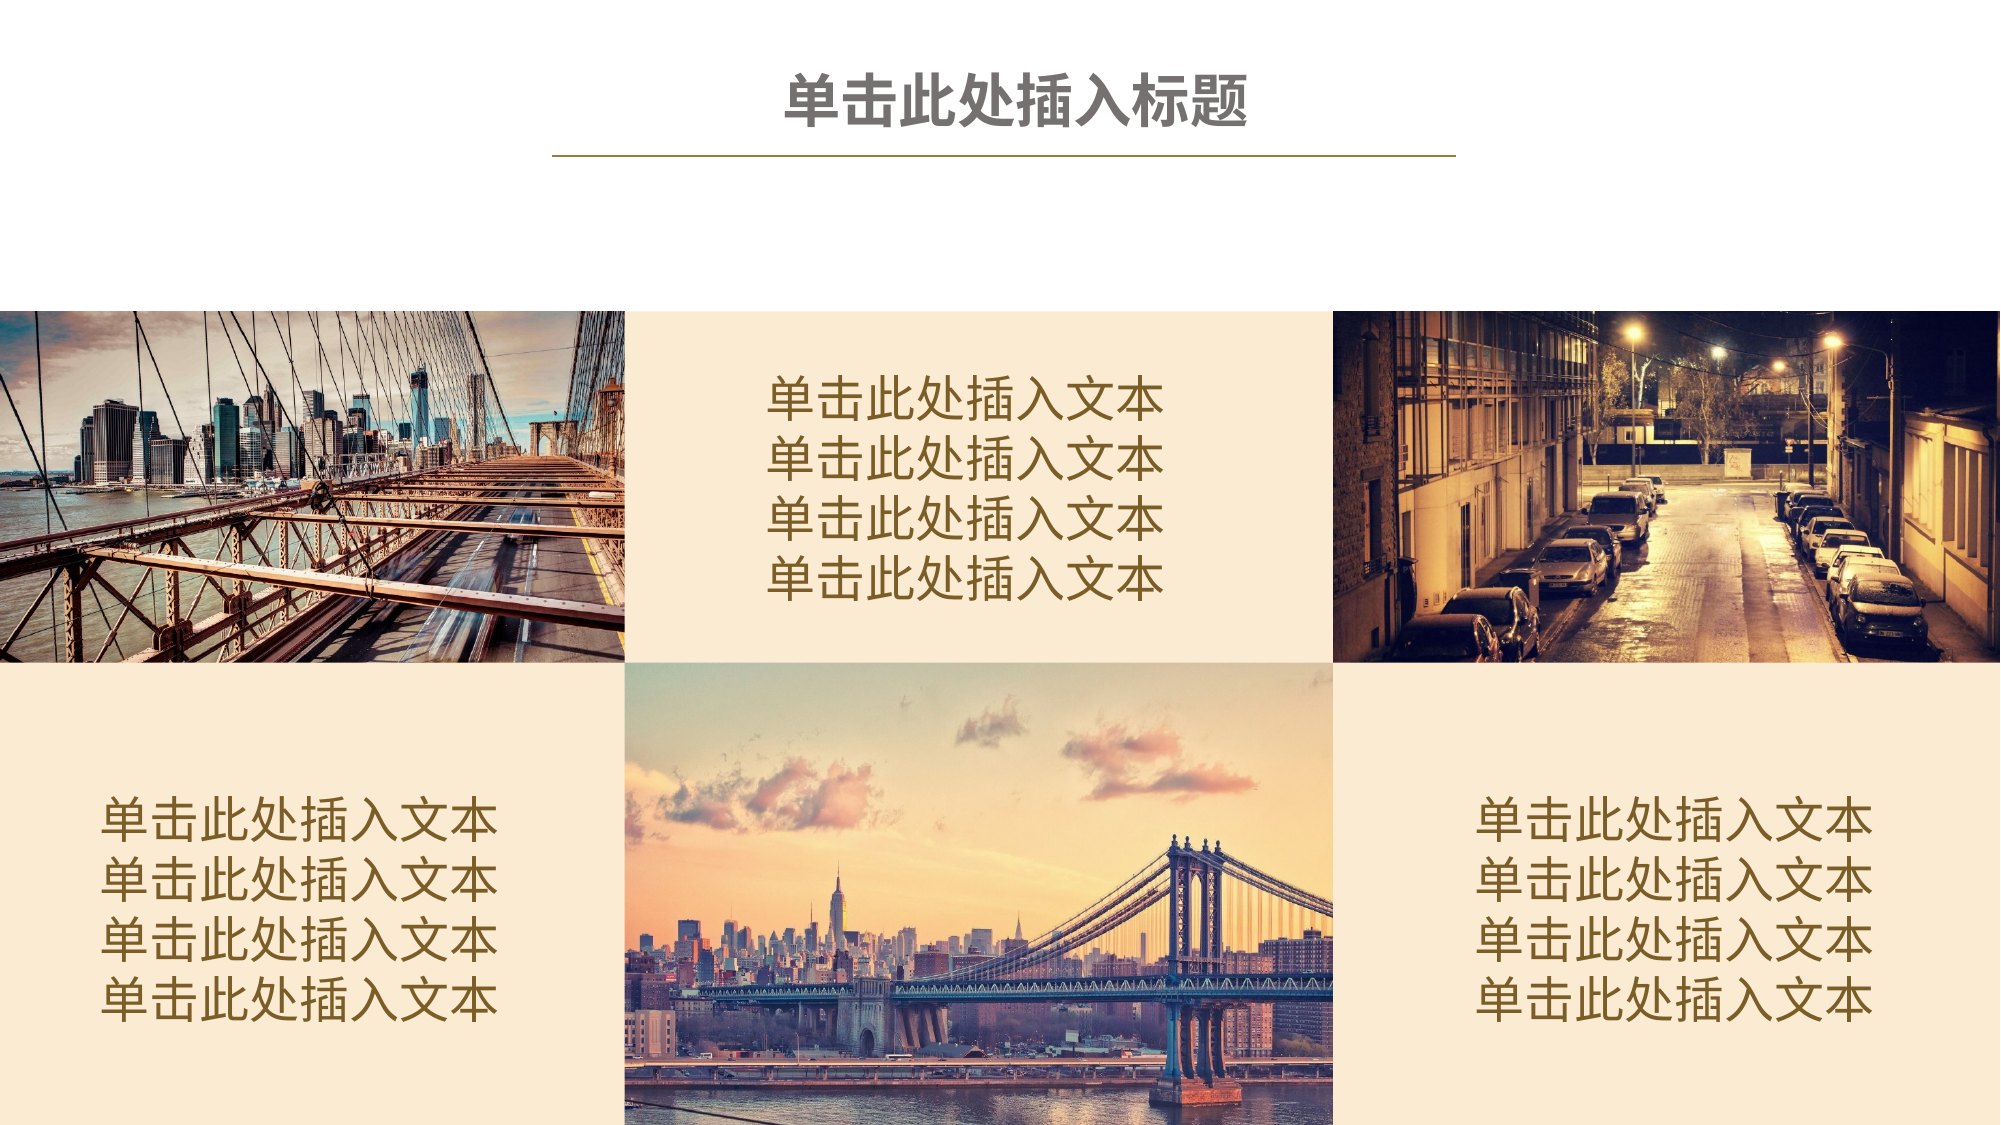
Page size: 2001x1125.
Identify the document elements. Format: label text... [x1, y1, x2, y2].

text_box [1334, 663, 2000, 1125]
text_box 单击此处插入文本单击此处插入文本 单击此处插入文本单击此处插入文本 [751, 360, 1207, 662]
text_box [0, 663, 624, 1125]
text_box 单击此处插入文本单击此处插入文本 单击此处插入文本单击此处插入文本 [84, 781, 541, 1097]
text_box [624, 310, 1334, 662]
picture [0, 311, 2000, 1125]
text_box 单击此处插入标题 [767, 56, 1264, 142]
text_box 单击此处插入文本单击此处插入文本 单击此处插入文本单击此处插入文本 [1459, 781, 1916, 1097]
